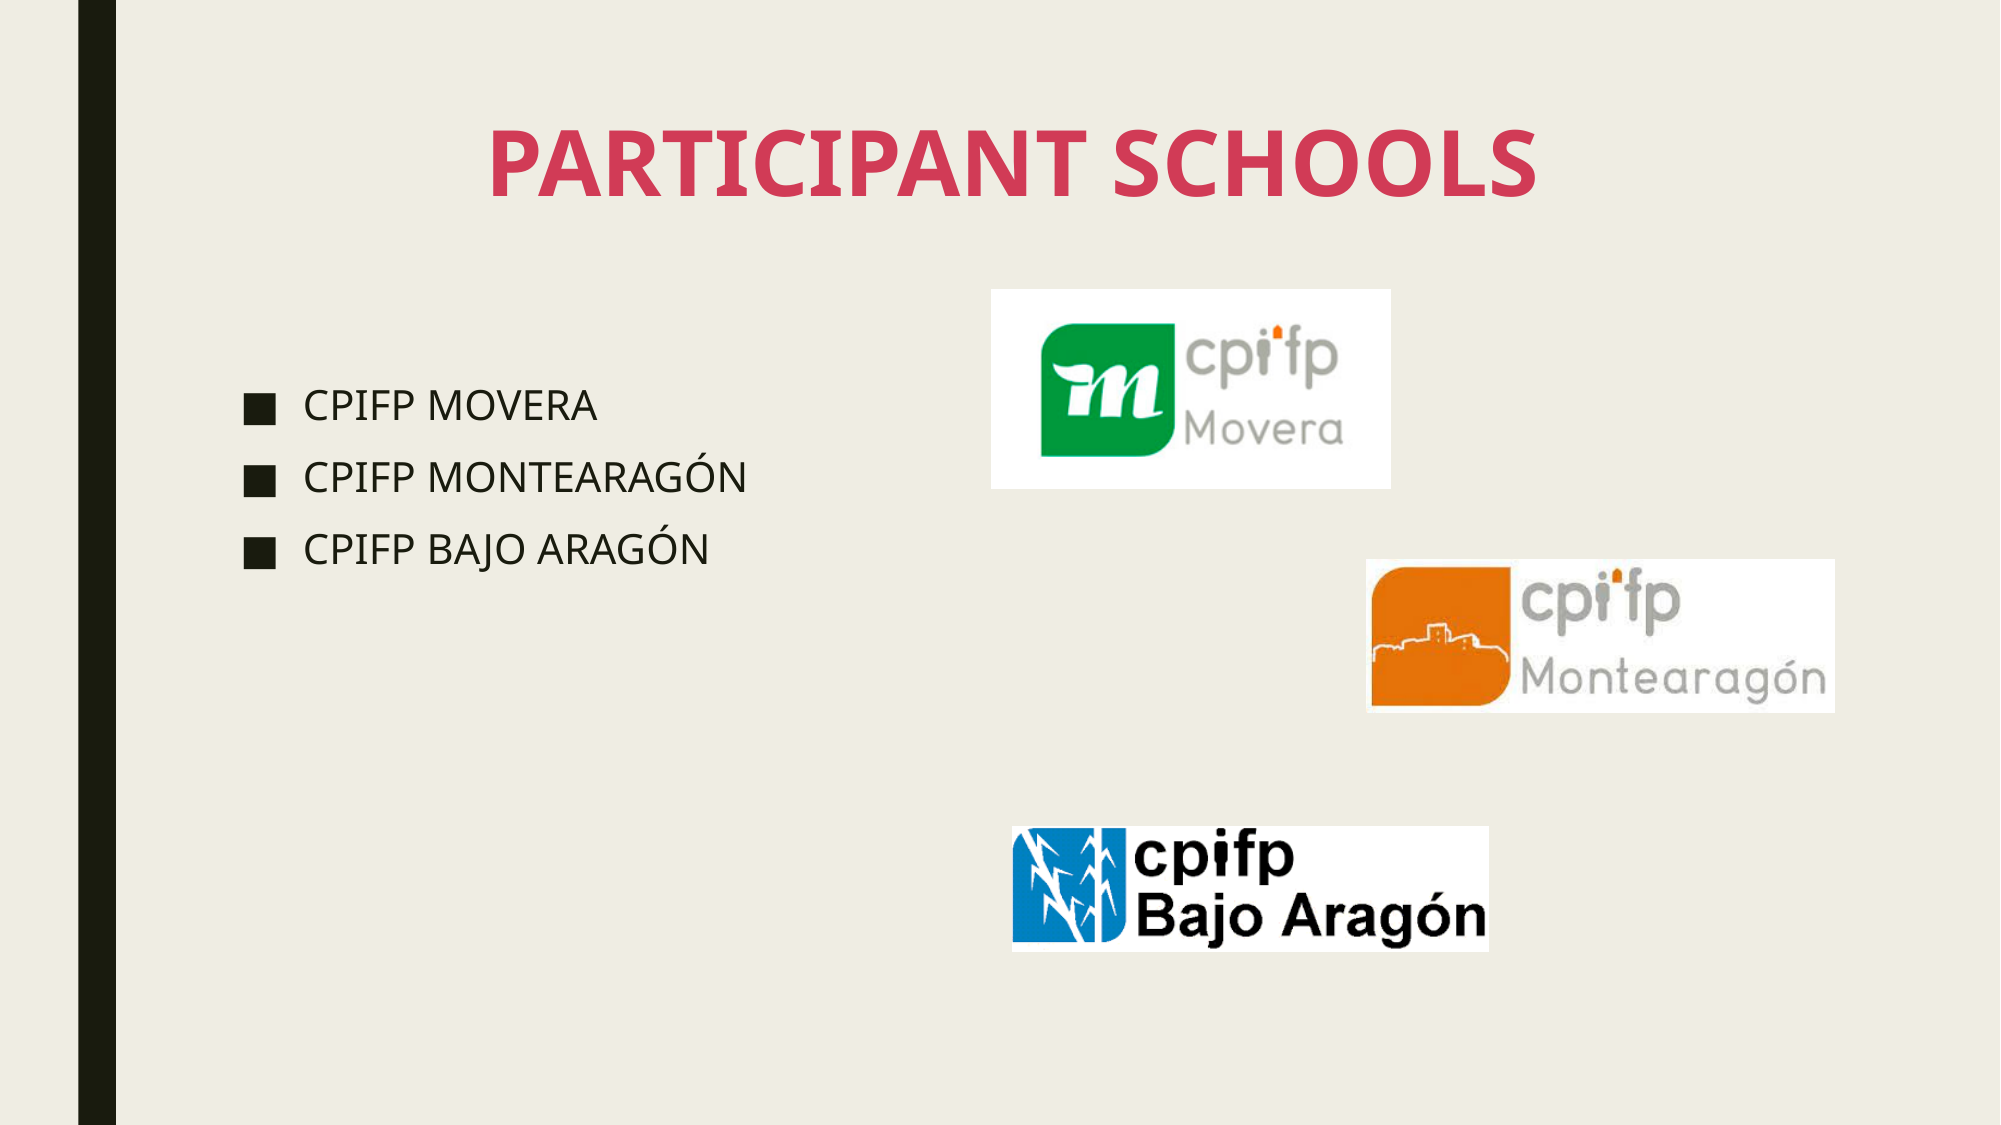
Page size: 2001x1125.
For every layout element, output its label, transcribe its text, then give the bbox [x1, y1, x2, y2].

title PARTICIPANT SCHOOLS [225, 110, 1800, 355]
picture [991, 289, 1391, 489]
picture [1366, 559, 1835, 713]
list CPIFP MOVERA CPIFP MONTEARAGÓN CPIFP BAJO ARAGÓN [225, 375, 800, 637]
picture [1012, 826, 1489, 952]
